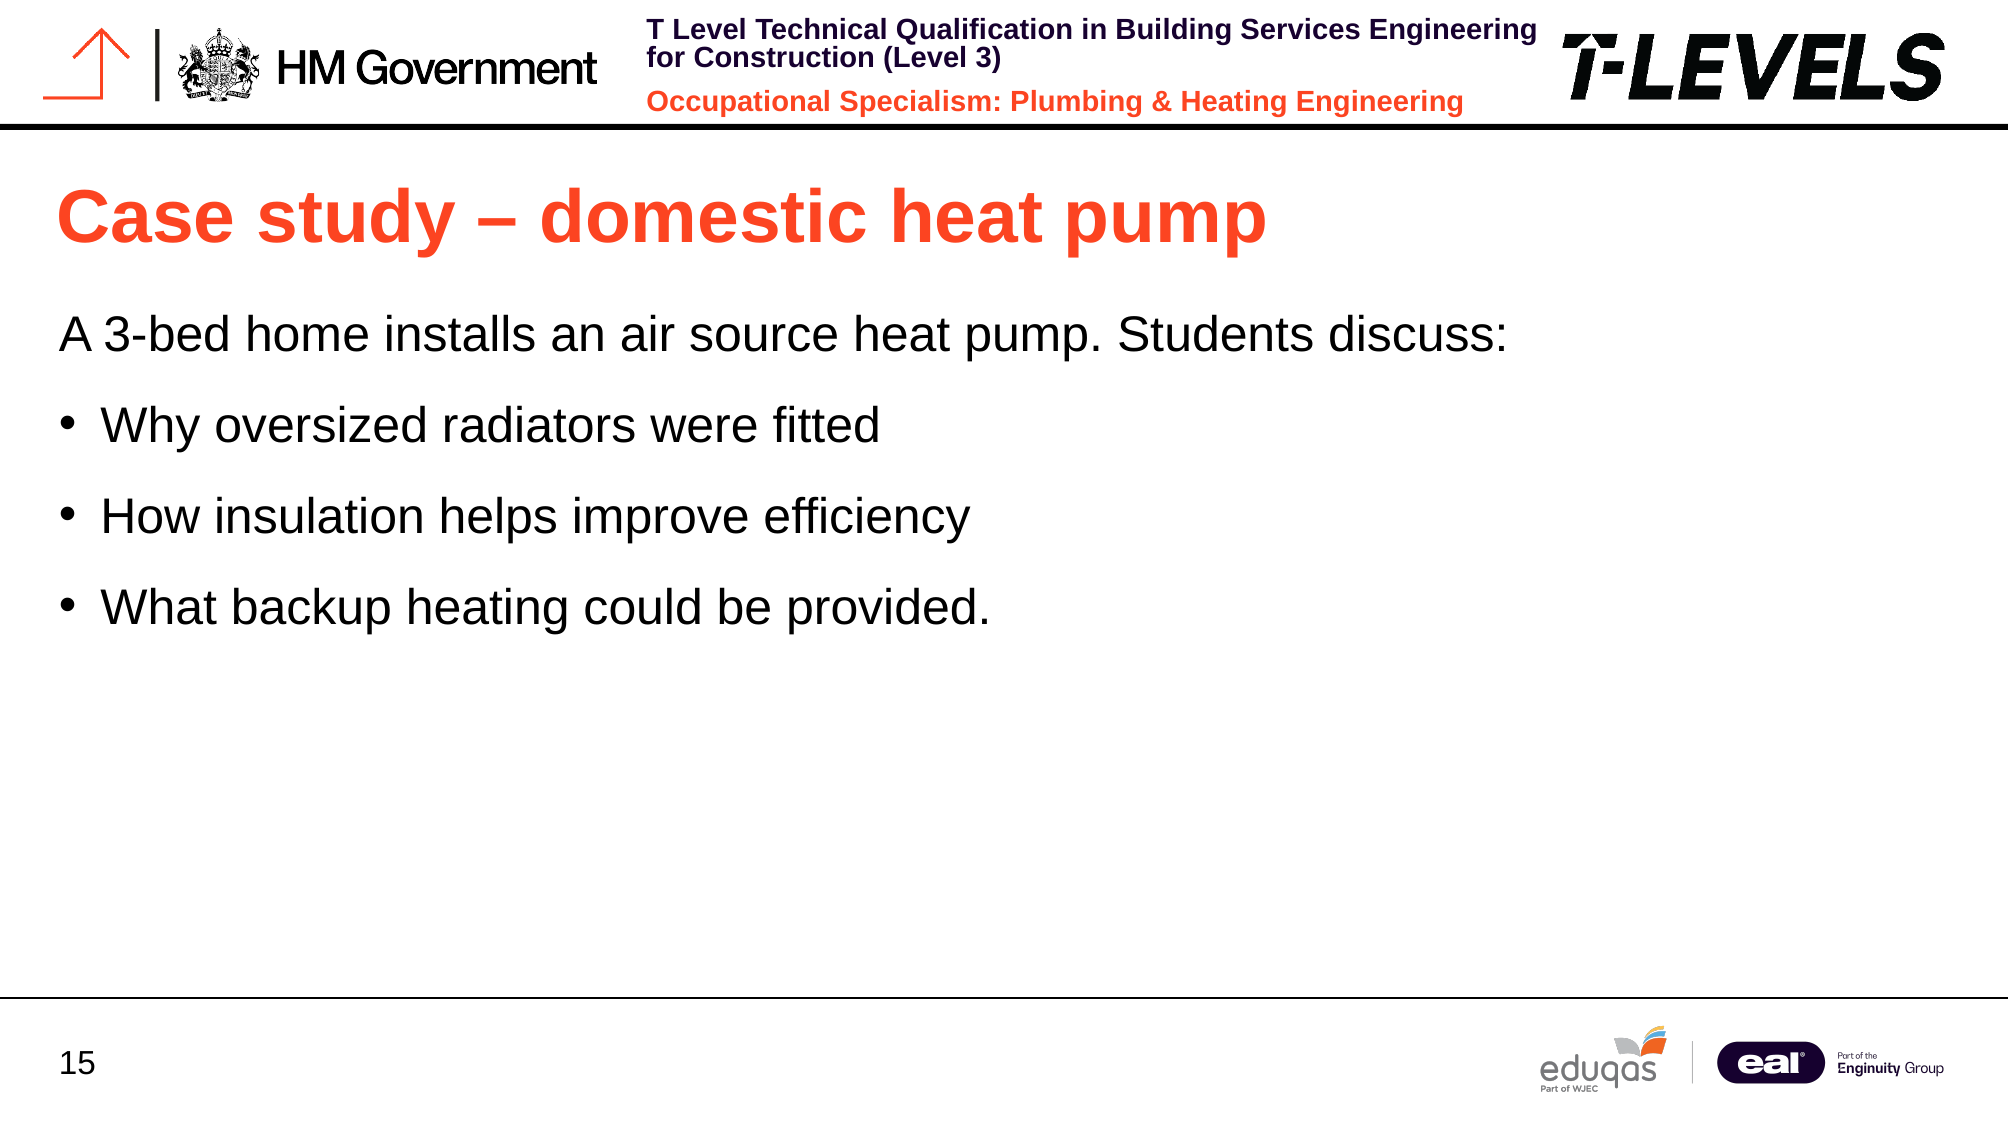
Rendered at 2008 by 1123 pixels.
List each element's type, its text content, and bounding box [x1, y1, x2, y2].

picture [155, 28, 597, 102]
picture [1543, 25, 1964, 108]
title Case study – domestic heat pump [41, 111, 1949, 314]
list A 3-bed home installs an air source heat pump. Students discuss: Why oversized radiators were fitted How insulation helps improve efficiency What backup heating could be provided. [59, 295, 1949, 959]
picture [1535, 1021, 1949, 1097]
picture [38, 27, 136, 100]
